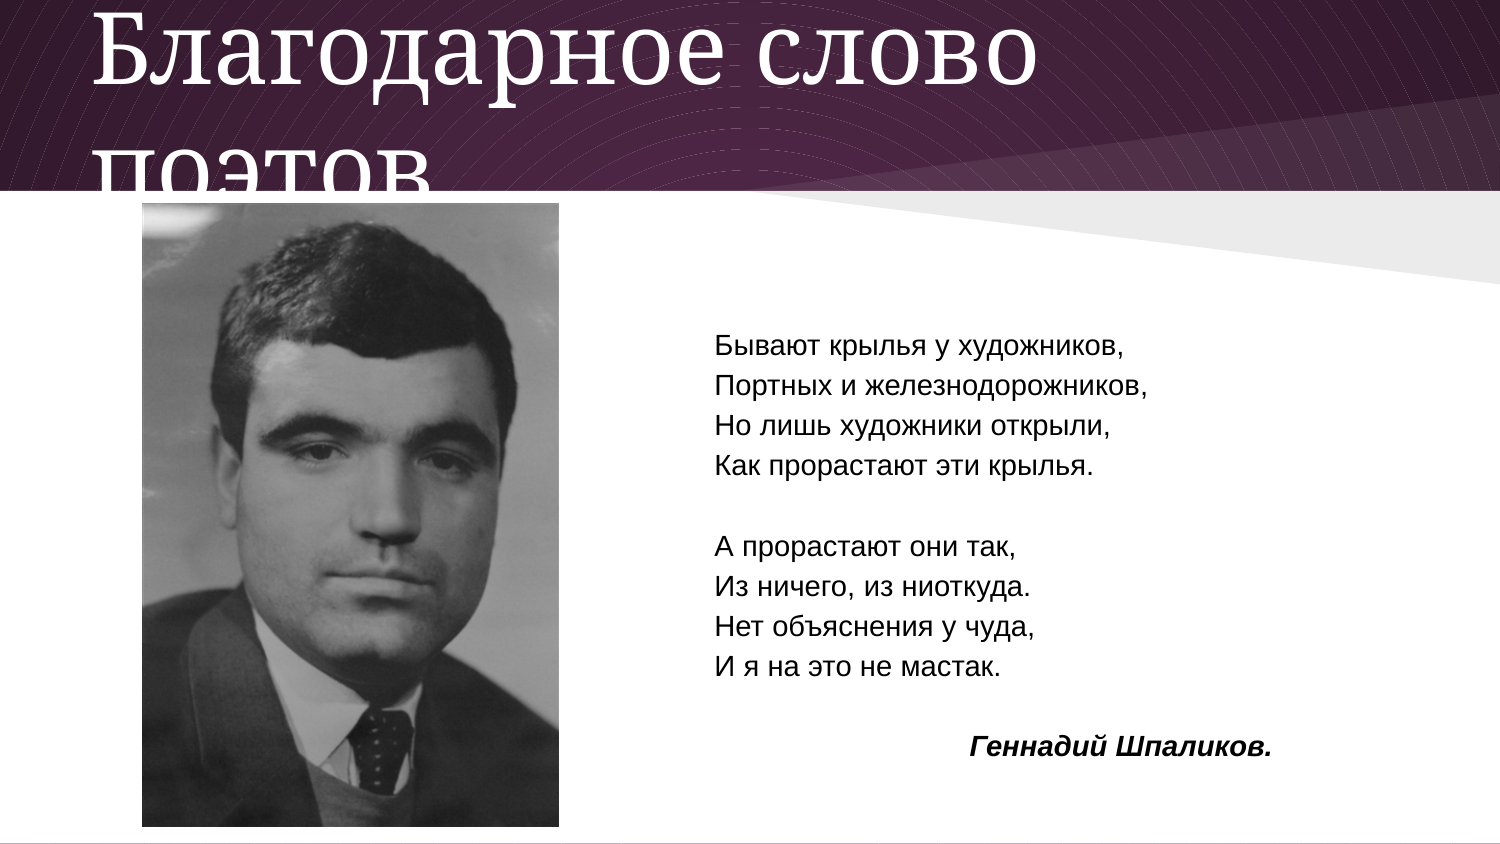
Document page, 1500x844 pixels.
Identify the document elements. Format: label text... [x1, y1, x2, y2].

text_box Бывают крылья у художников, Портных и железнодорожников, Но лишь художники открыли, Как прорастают эти крылья. А прорастают они так, Из ничего, из ниоткуда. Нет объяснения у чуда, И я на это не мастак. Геннадий Шпаликов. [699, 305, 1289, 701]
title Благодарное слово поэтов. [75, 33, 1425, 175]
picture [142, 202, 559, 827]
